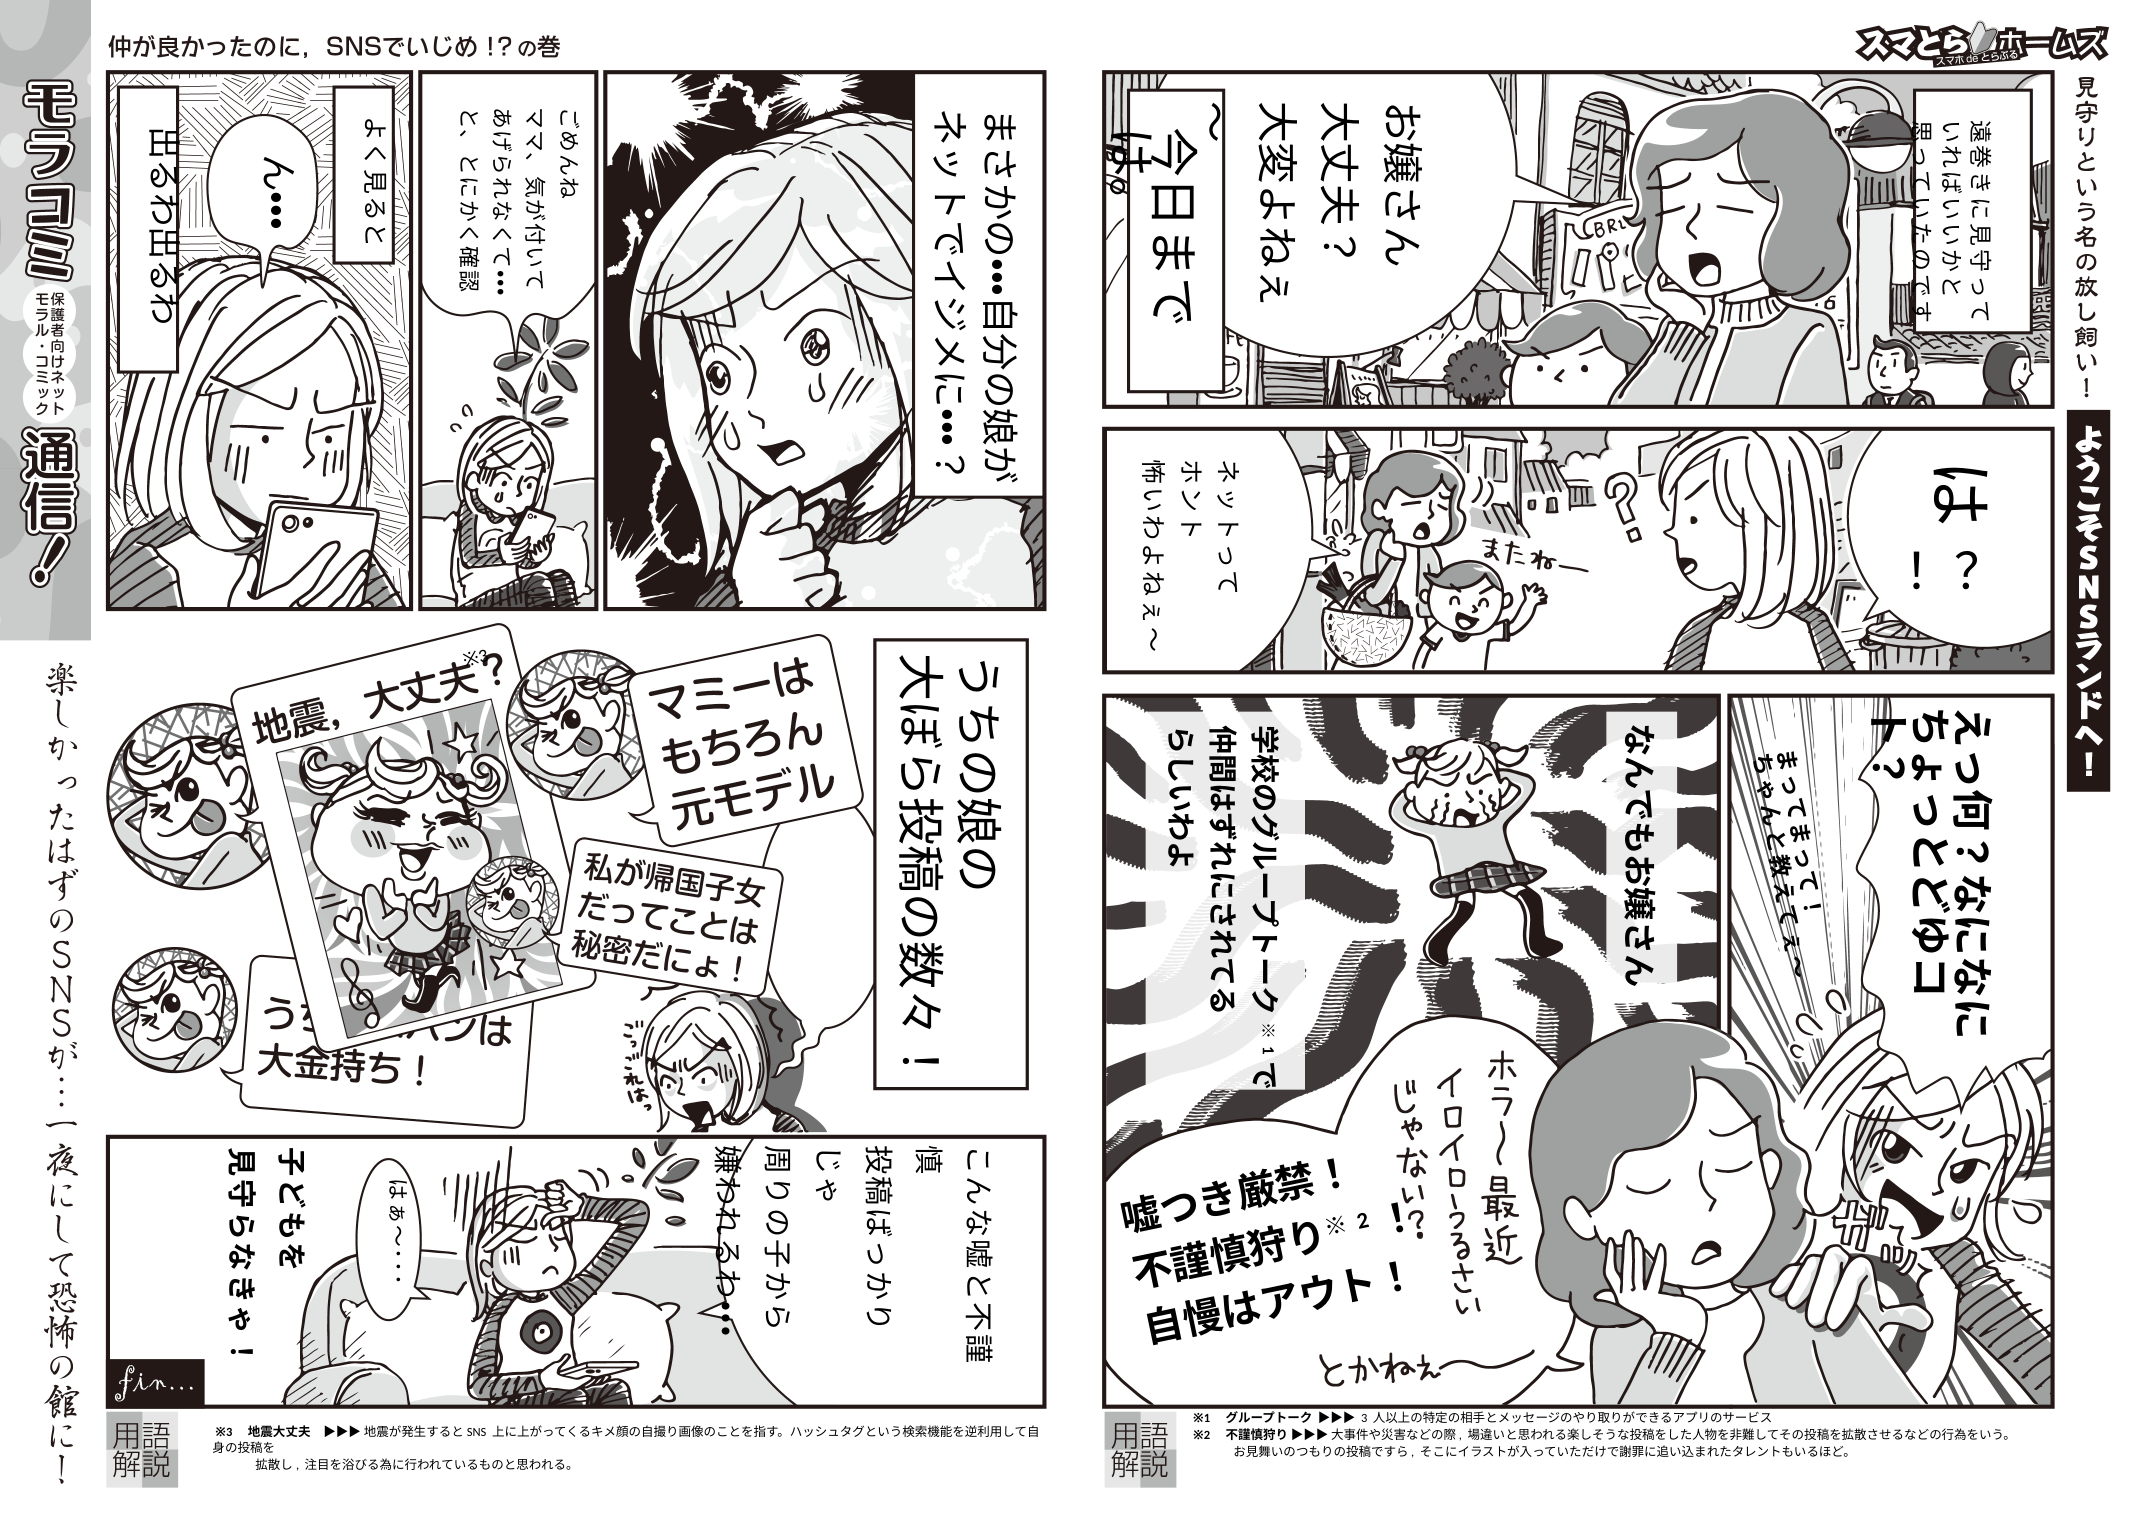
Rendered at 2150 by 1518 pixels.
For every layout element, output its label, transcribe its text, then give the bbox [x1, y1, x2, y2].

text_box ※1 グループトーク ▶▶▶ 3 人以上の特定の相手とメッセージのやり取りができるアプリのサービス ※2 不謹慎狩り ▶▶▶ 大事件や災害などの際, 場違いと思われる楽しそうな投稿をした人物を非難してその投稿を拡散させるなどの行為をいう。 お見舞いのつもりの投稿ですら, そこにイラストが入っていただけで謝罪に追い込まれたタレントもいるほど。 [1193, 1408, 2020, 1459]
text_box 遠巻きに見守って いればいいかと 思っていたのです [1908, 120, 1997, 330]
text_box まさかの・・・自分の娘が ネットでイジメに・・・？ [927, 108, 1029, 495]
text_box こんな嘘と不謹慎 投稿ばっかりじゃ 周りの子から 嫌われるわ・・・ [810, 1145, 1013, 1391]
text_box 出るわ出るわ [145, 126, 196, 396]
text_box えっ何？なになに ちょっとどゆコト？ [1906, 706, 1991, 1051]
text_box ごめんね ママ、気が付いて あげられなくて・・・ と、とにかく確認 [455, 107, 590, 322]
text_box はぁ〜･･･ [386, 1178, 420, 1286]
picture [0, 0, 2150, 1518]
text_box ネットって ホント 怖いわよねぇ〜 [1138, 460, 1252, 708]
text_box 嘘つき厳禁！ 不謹慎狩り※2！ 自慢はアウト！ [1114, 1115, 1485, 1352]
text_box ！？ [1889, 531, 2040, 607]
text_box ※3 [455, 620, 506, 672]
text_box まってまって！ ちゃんと教えてぇ〜 [1748, 747, 1840, 1001]
text_box 子どもを 見守らなきゃ！ [224, 1147, 326, 1393]
text_box [1145, 711, 1305, 1090]
text_box 学校のグループトーク ※1で 仲間はずれにされてる らしいわよ [1163, 724, 1290, 1103]
text_box は [1920, 460, 1966, 531]
text_box 今日までは。 [1152, 127, 1188, 378]
text_box ※3 地震大丈夫 ▶▶▶ 地震が発生するとSNS 上に上がってくるキメ顔の自撮り画像のことを指す。ハッシュタグという検索機能を逆利用して自身の投稿を 拡散し, 注目を浴びる為に行われているものと思われる。 [212, 1422, 1040, 1473]
text_box なんでもお嬢さん [1620, 723, 1663, 1031]
text_box [1606, 711, 1678, 984]
text_box ん・・・ [257, 154, 309, 264]
text_box お嬢さん 大丈夫？ 大変よねぇ〜 [1251, 100, 1442, 349]
text_box うちの娘の 大ぼら投稿の数々！ [892, 653, 1009, 1145]
text_box よく見ると [360, 116, 395, 262]
